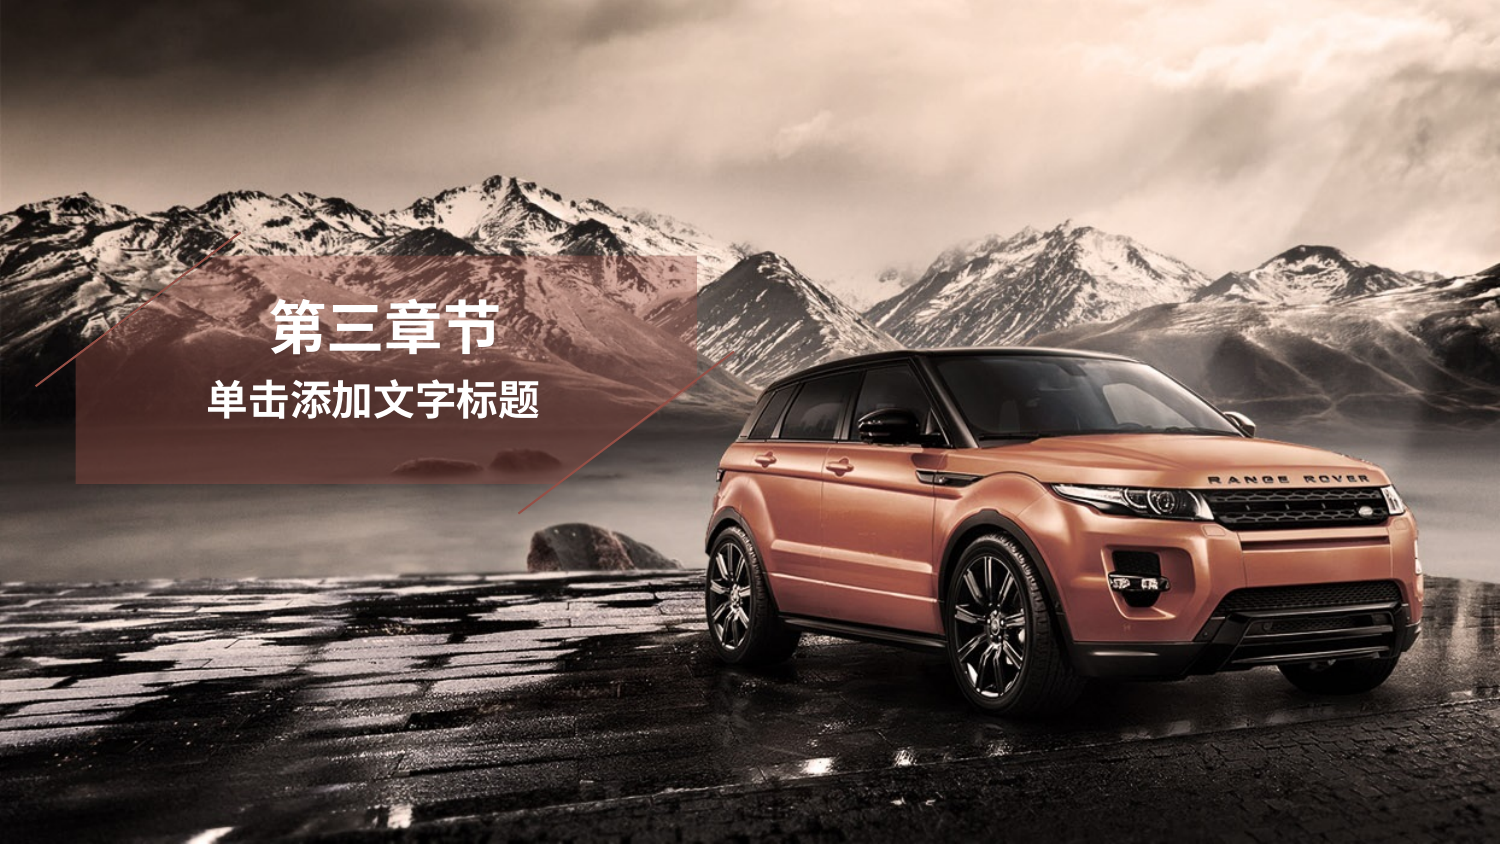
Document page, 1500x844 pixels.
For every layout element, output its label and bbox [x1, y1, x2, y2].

picture [0, 0, 1500, 844]
text_box [518, 351, 734, 514]
text_box [35, 232, 241, 387]
